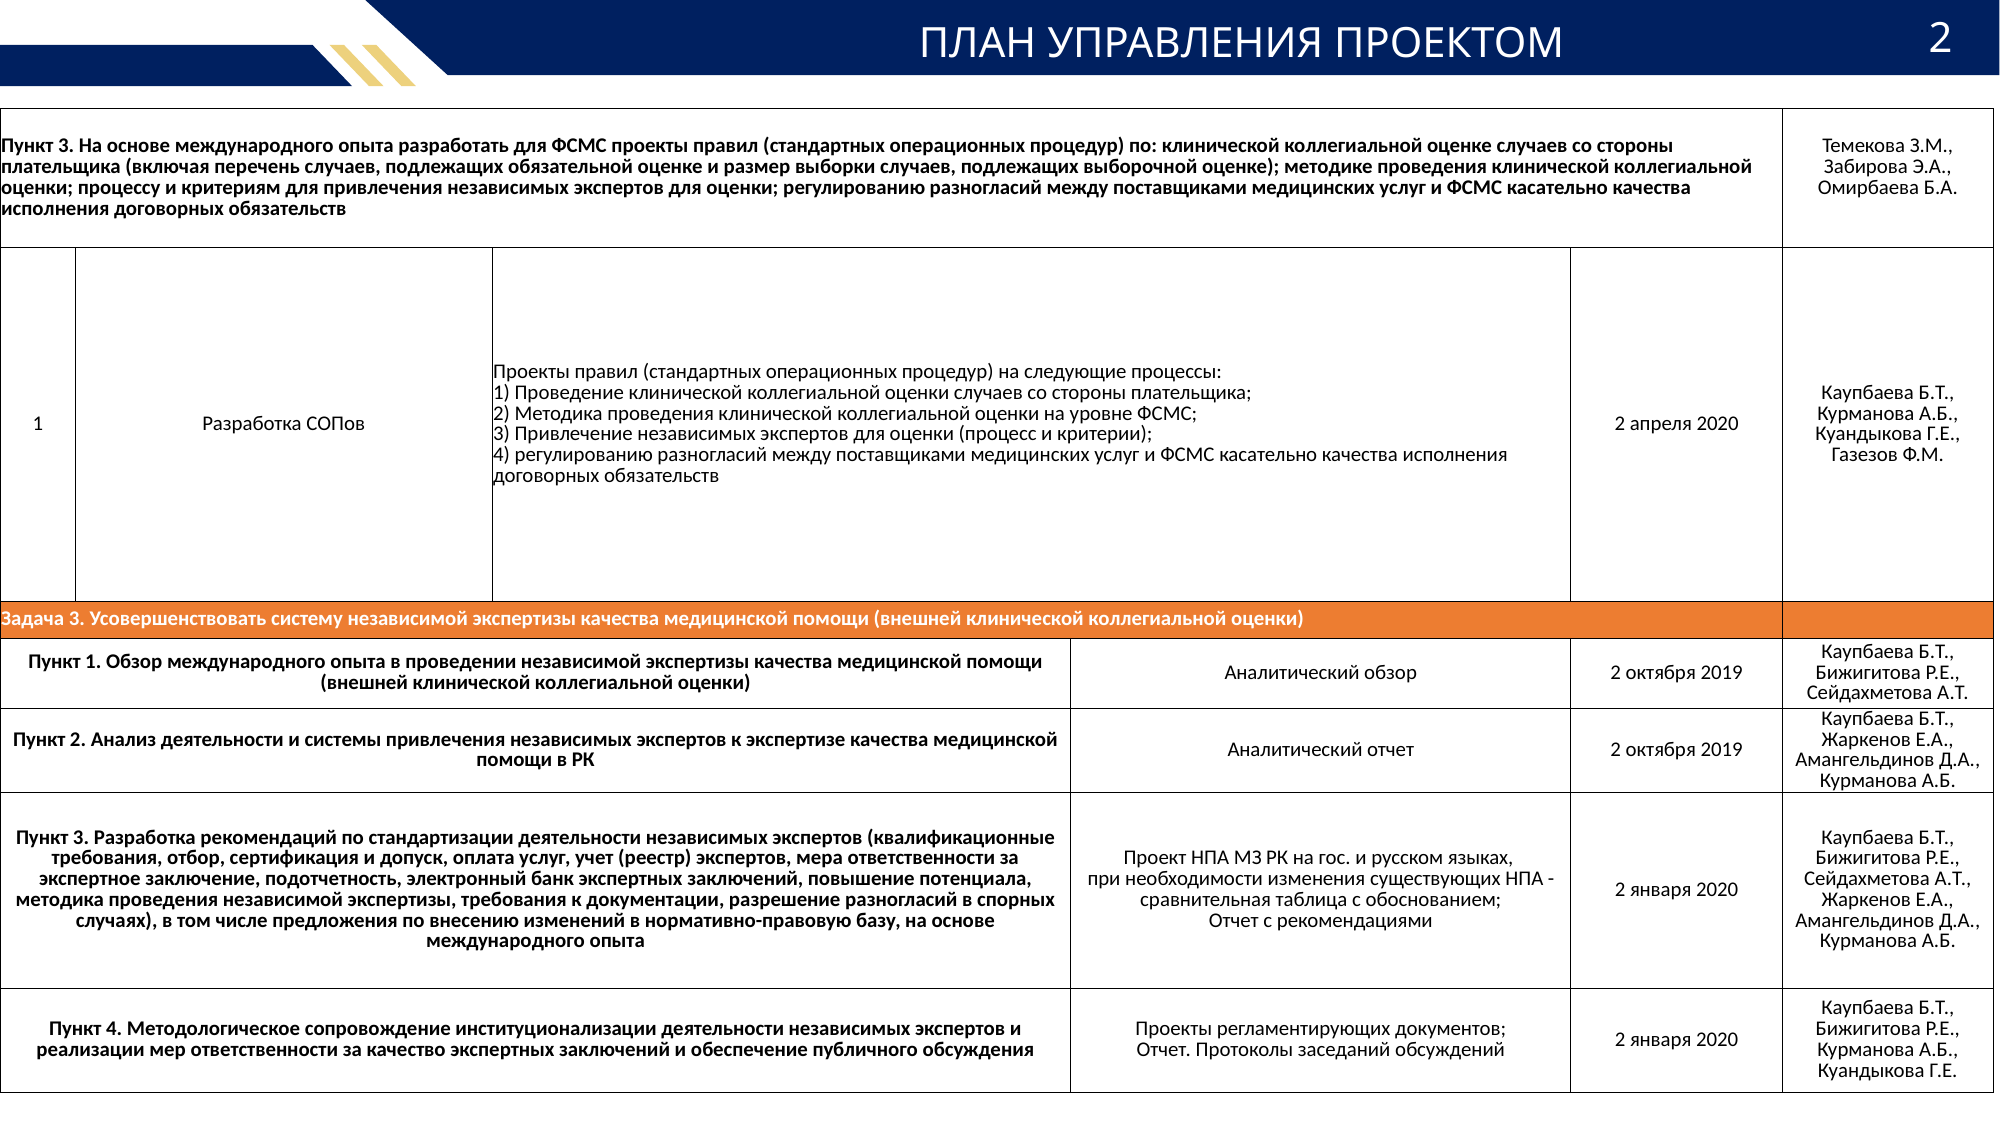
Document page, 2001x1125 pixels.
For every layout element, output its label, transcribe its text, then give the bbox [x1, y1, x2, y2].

table_cell 2 января 2020 [1571, 989, 1782, 1092]
table_cell Пункт 1. Обзор международного опыта в проведении независимой экспертизы качества медицинской помощи (внешней клинической коллегиальной оценки) [1, 639, 1070, 708]
table_cell Пункт 3. Разработка рекомендаций по стандартизации деятельности независимых экспертов (квалификационные требования, отбор, сертификация и допуск, оплата услуг, учет (реестр) экспертов, мера ответственности за экспертное заключение, подотчетность, электронный банк экспертных заключений, повышение потенциала, методика проведения независимой экспертизы, требования к документации, разрешение разногласий в спорных случаях), в том числе предложения по внесению изменений в нормативно-правовую базу, на основе международного опыта [1, 793, 1070, 988]
text_box 2 [1887, 0, 1994, 76]
text_box [0, 44, 353, 87]
text_box [329, 44, 384, 87]
text_box [365, 0, 1887, 76]
table_cell 1 [1, 248, 75, 601]
table_header Пункт 3. На основе международного опыта разработать для ФСМС проекты правил (стандартных операционных процедур) по: клинической коллегиальной оценке случаев со стороны плательщика (включая перечень случаев, подлежащих обязательной оценке и размер выборки случаев, подлежащих выборочной оценке); методике проведения клинической коллегиальной оценки; процессу и критериям для привлечения независимых экспертов для оценки; регулированию разногласий между поставщиками медицинских услуг и ФСМС касательно качества исполнения договорных обязательств [1, 109, 1782, 247]
table_cell Каупбаева Б.Т., Бижигитова Р.Е., Курманова А.Б., Куандыкова Г.Е. [1783, 989, 1993, 1092]
table_cell Аналитический обзор [1071, 639, 1570, 708]
table_cell Проект НПА МЗ РК на гос. и русском языках, при необходимости изменения существующих НПА - сравнительная таблица с обоснованием; Отчет с рекомендациями [1071, 793, 1570, 988]
table_cell 2 апреля 2020 [1571, 248, 1782, 601]
table_cell Каупбаева Б.Т., Курманова А.Б., Куандыкова Г.Е., Газезов Ф.М. [1783, 248, 1993, 601]
text_box [361, 44, 416, 87]
table_cell Проекты регламентирующих документов; Отчет. Протоколы заседаний обсуждений [1071, 989, 1570, 1092]
table_cell Задача 3. Усовершенствовать систему независимой экспертизы качества медицинской помощи (внешней клинической коллегиальной оценки) [1, 602, 1782, 638]
table_cell 2 октября 2019 [1571, 709, 1782, 792]
table_cell Каупбаева Б.Т., Бижигитова Р.Е., Сейдахметова А.Т. [1783, 639, 1993, 708]
title ПЛАН УПРАВЛЕНИЯ ПРОЕКТОМ [480, 1, 2000, 80]
table_cell 2 октября 2019 [1571, 639, 1782, 708]
table_cell Пункт 4. Методологическое сопровождение институционализации деятельности независимых экспертов и реализации мер ответственности за качество экспертных заключений и обеспечение публичного обсуждения [1, 989, 1070, 1092]
table_cell Аналитический отчет [1071, 709, 1570, 792]
table_cell Каупбаева Б.Т., Жаркенов Е.А., Амангельдинов Д.А., Курманова А.Б. [1783, 709, 1993, 792]
table_cell Проекты правил (стандартных операционных процедур) на следующие процессы: 1) Проведение клинической коллегиальной оценки случаев со стороны плательщика; 2) Методика проведения клинической коллегиальной оценки на уровне ФСМС; 3) Привлечение независимых экспертов для оценки (процесс и критерии); 4) регулированию разногласий между поставщиками медицинских услуг и ФСМС касательно качества исполнения договорных обязательств [493, 248, 1570, 601]
table_cell 2 января 2020 [1571, 793, 1782, 988]
table_cell Каупбаева Б.Т., Бижигитова Р.Е., Сейдахметова А.Т., Жаркенов Е.А., Амангельдинов Д.А., Курманова А.Б. [1783, 793, 1993, 988]
table_header Темекова З.М., Забирова Э.А., Омирбаева Б.А. [1783, 109, 1993, 247]
table_cell Разработка СОПов [76, 248, 492, 601]
table_cell Пункт 2. Анализ деятельности и системы привлечения независимых экспертов к экспертизе качества медицинской помощи в РК [1, 709, 1070, 792]
table_cell [1783, 602, 1993, 638]
